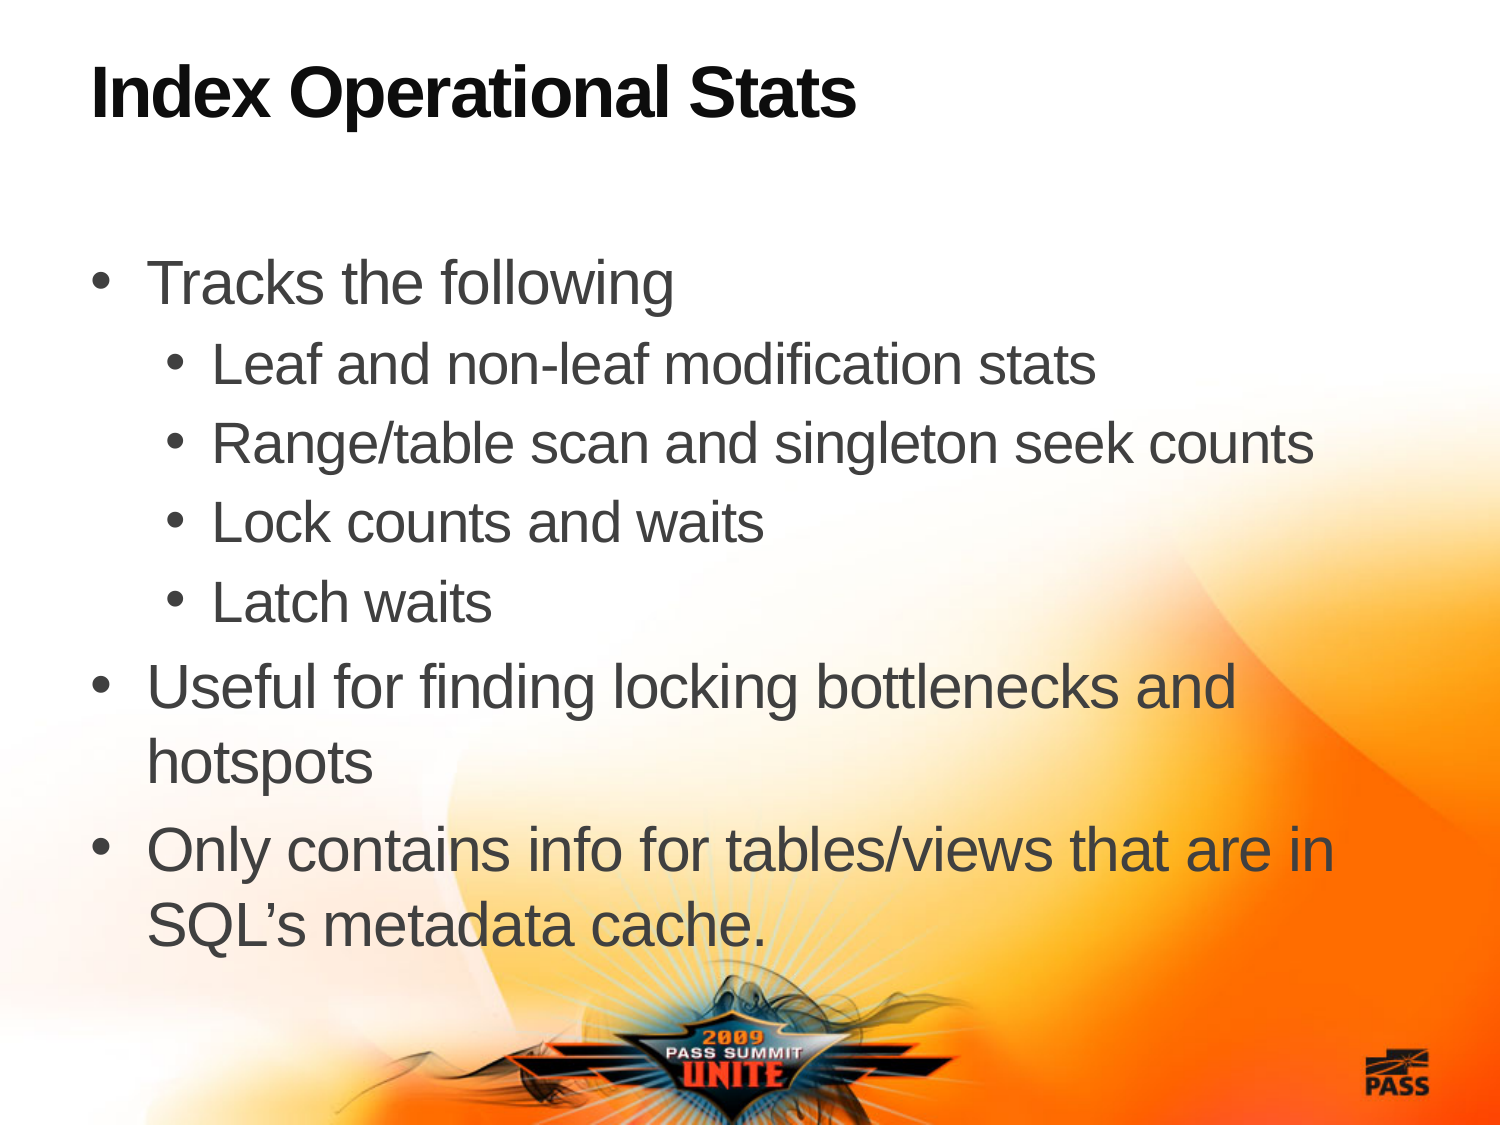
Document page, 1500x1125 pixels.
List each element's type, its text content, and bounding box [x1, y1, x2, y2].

list Tracks the following Leaf and non-leaf modification stats Range/table scan and singleton seek counts Lock counts and waits Latch waits Useful for finding locking bottlenecks and hotspots Only contains info for tables/views that are in SQL’s metadata cache. [75, 234, 1425, 988]
footer [74, 1042, 488, 1103]
title Index Operational Stats [75, 49, 1425, 223]
picture [0, 0, 1500, 1125]
